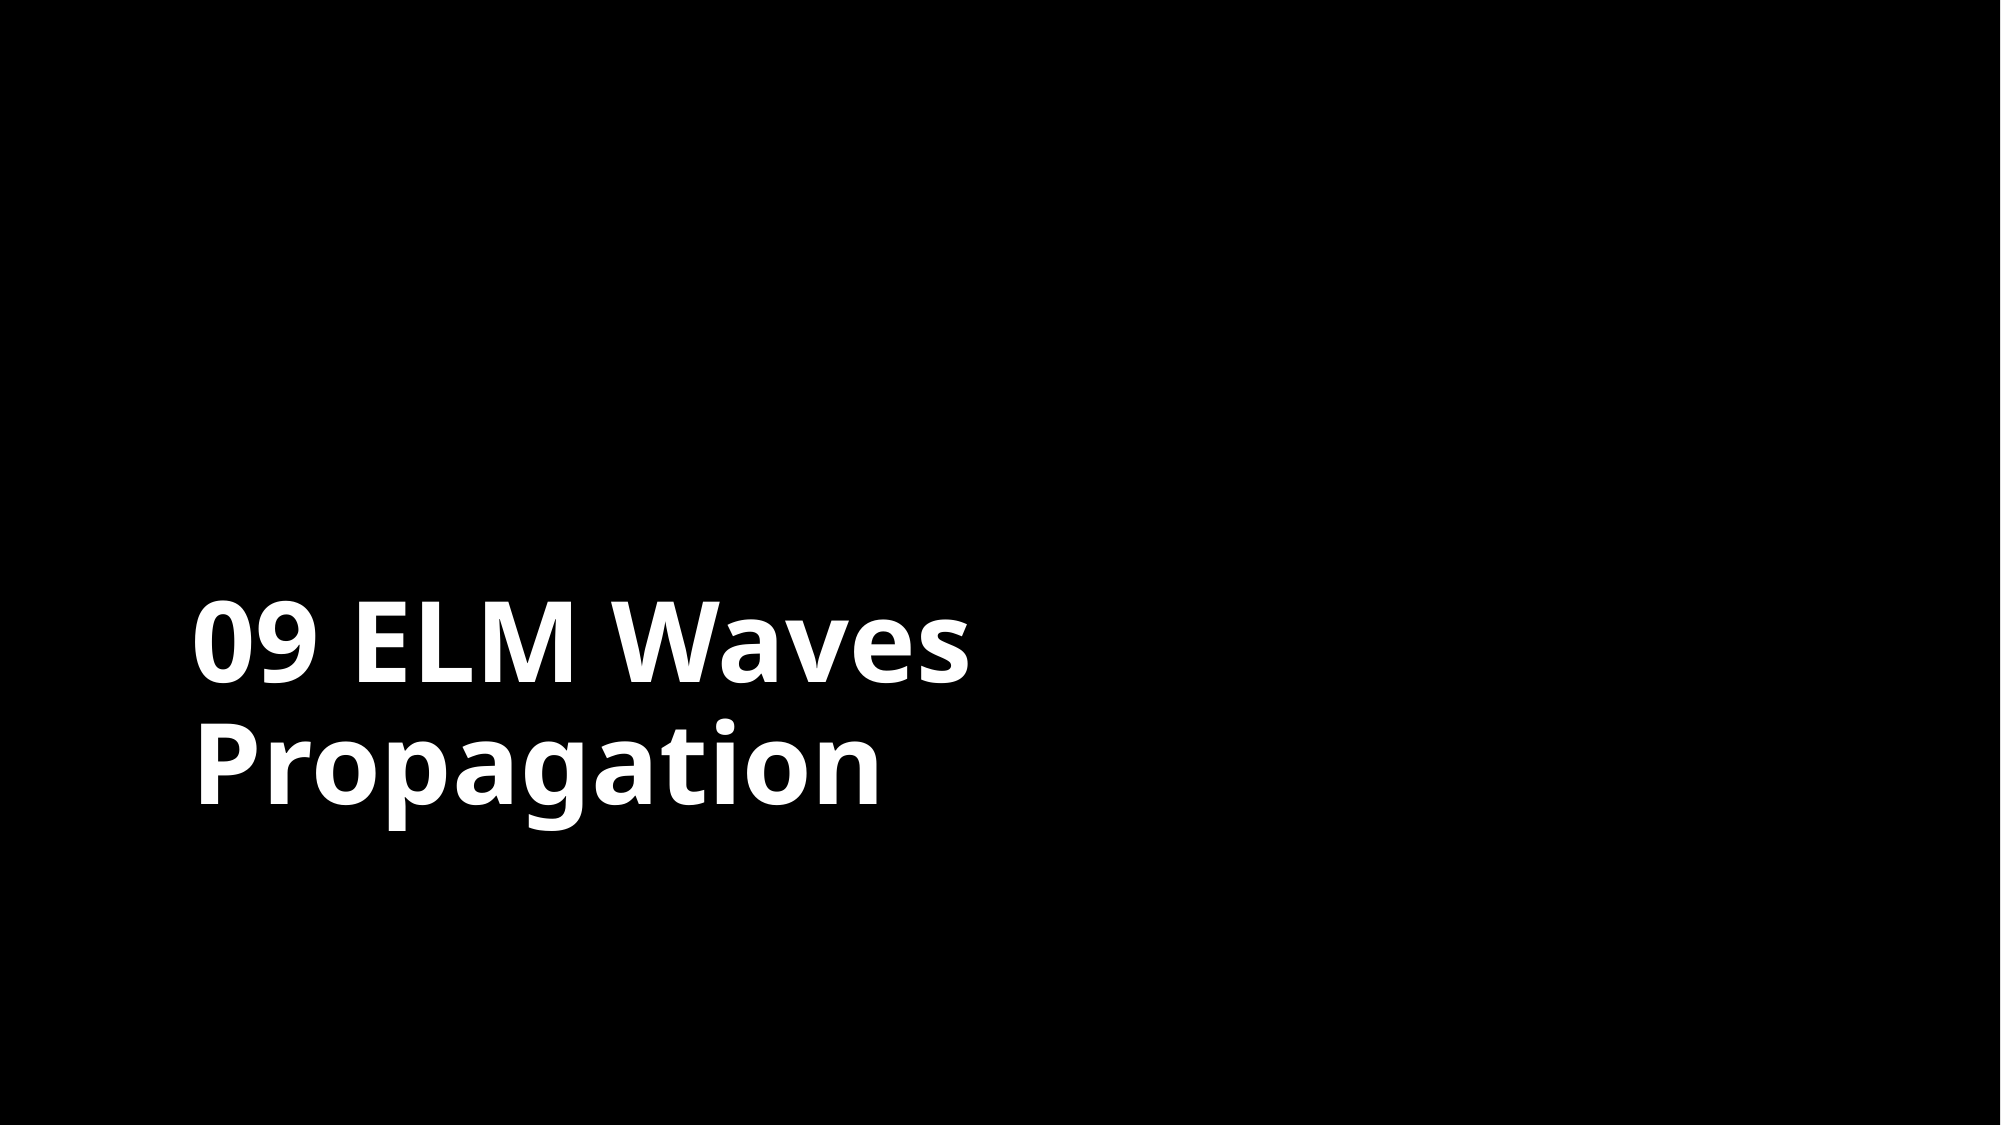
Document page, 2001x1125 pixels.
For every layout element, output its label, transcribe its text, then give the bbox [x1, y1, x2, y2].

title 09 ELM Waves Propagation [176, 542, 1594, 873]
